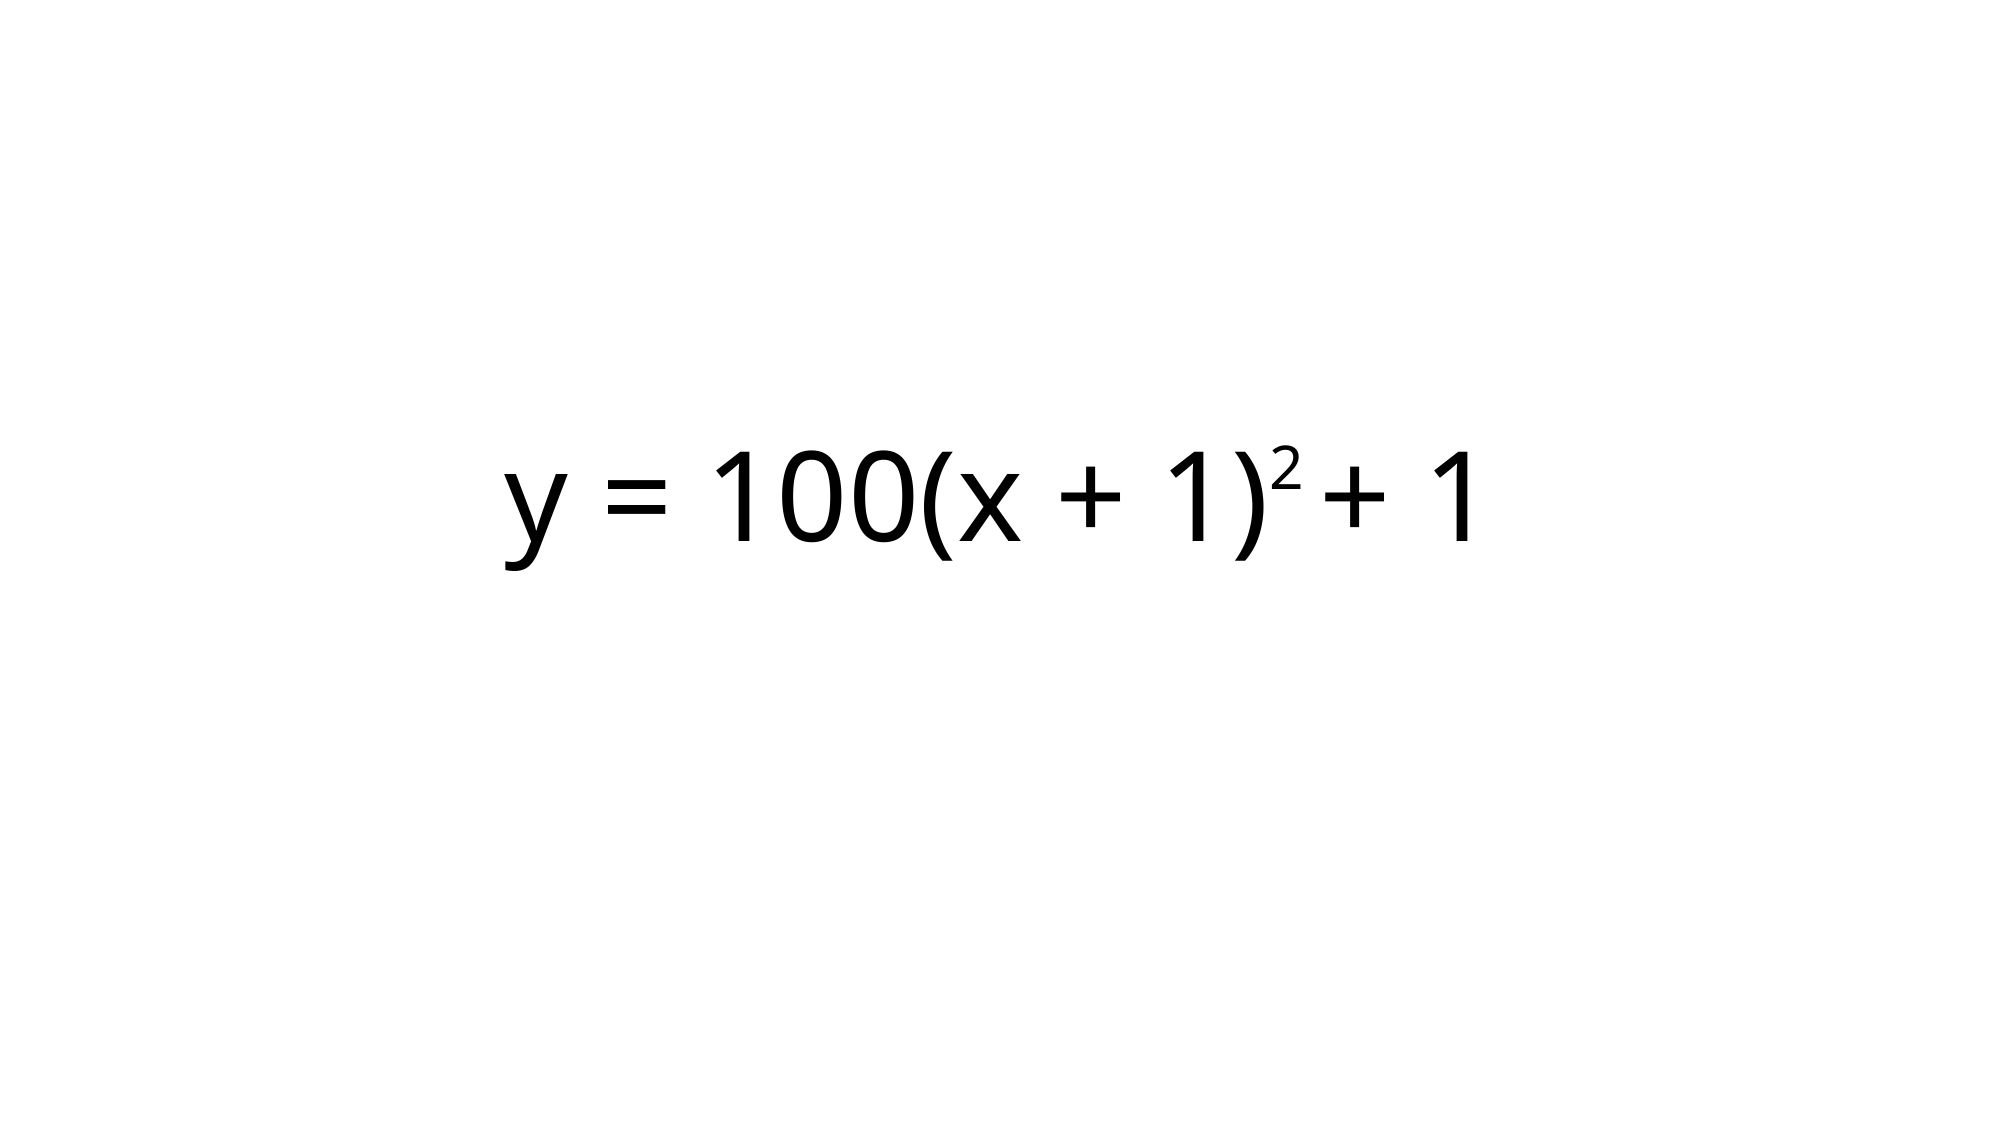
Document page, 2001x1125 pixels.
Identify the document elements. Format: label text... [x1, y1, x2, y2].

title y = 100(x + 1)2 + 1 [249, 184, 1750, 576]
